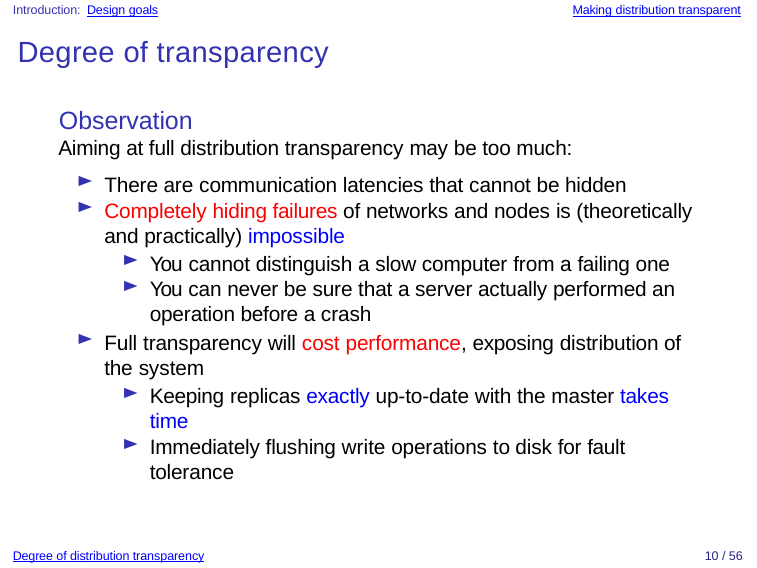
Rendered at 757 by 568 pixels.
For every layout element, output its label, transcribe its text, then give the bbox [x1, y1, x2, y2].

text_box Making distribution transparent [570, 0, 745, 18]
text_box Degree of transparency Observation Aiming at full distribution transparency may be too much: There are communication latencies that cannot be hidden Completely hiding failures of networks and nodes is (theoretically and practically) impossible You cannot distinguish a slow computer from a failing one You can never be sure that a server actually performed an operation before a crash Full transparency will cost performance, exposing distribution of the system Keeping replicas exactly up-to-date with the master takes time Immediately flushing write operations to disk for fault tolerance [13, 30, 706, 484]
text_box 10 / 56 [702, 546, 745, 563]
text_box Degree of distribution transparency [10, 546, 209, 563]
text_box Introduction: Design goals [10, 0, 163, 18]
